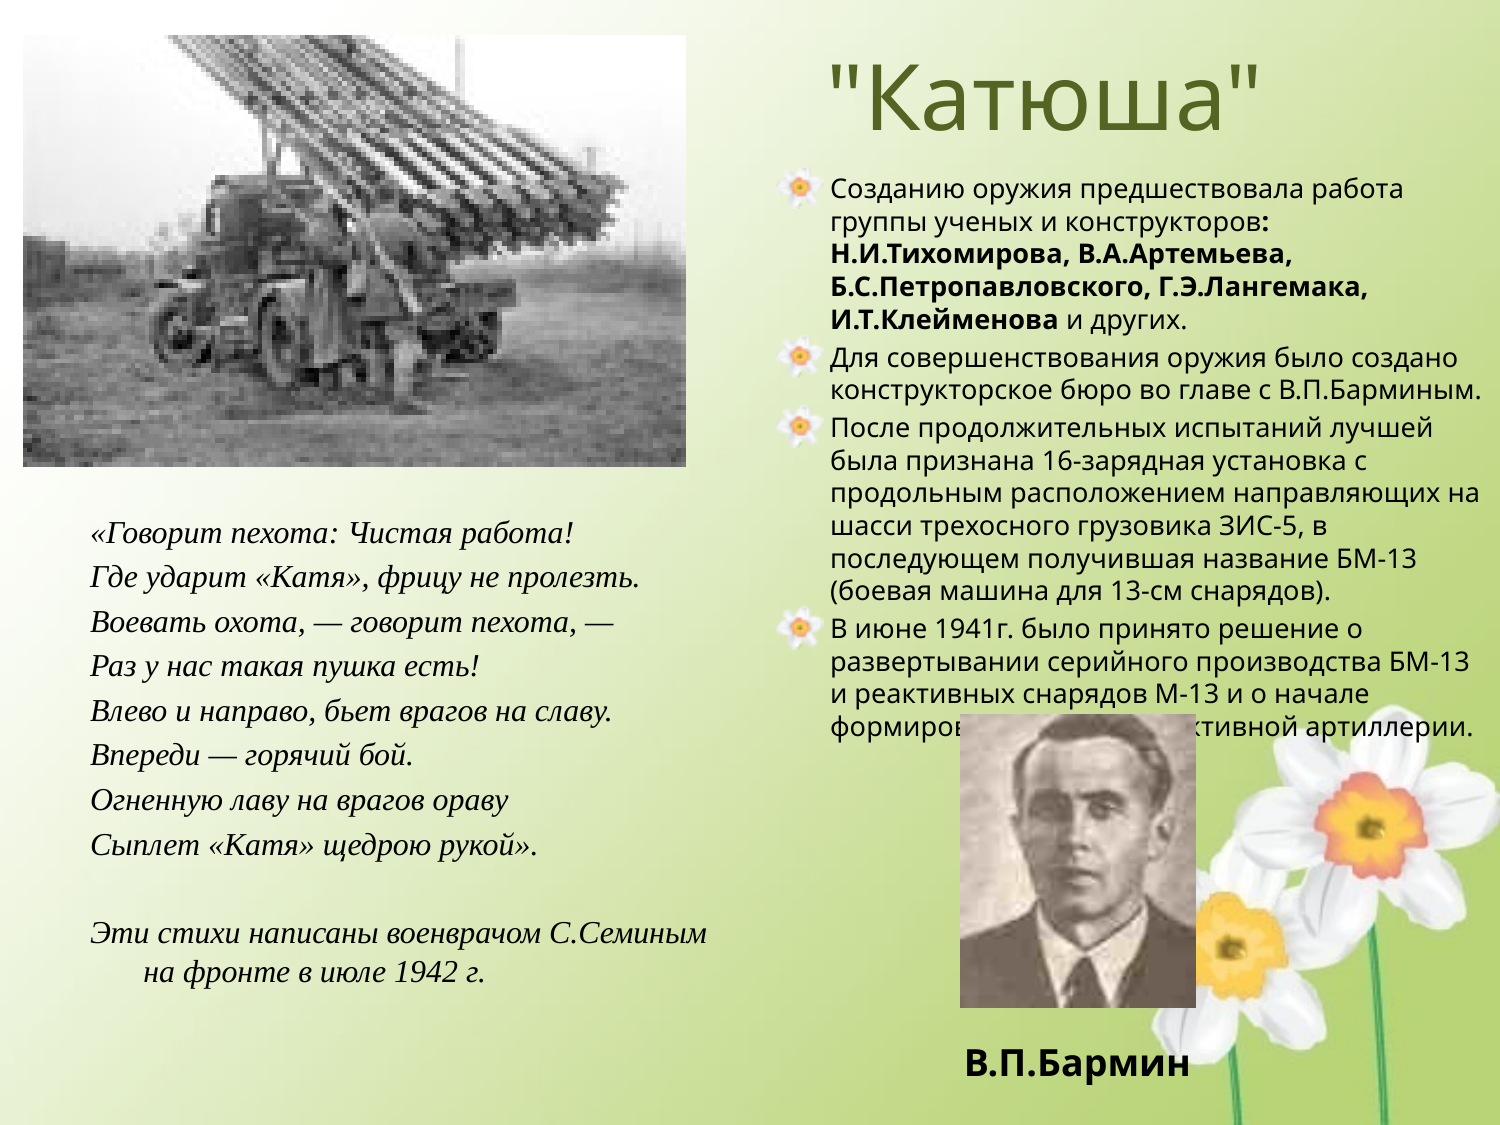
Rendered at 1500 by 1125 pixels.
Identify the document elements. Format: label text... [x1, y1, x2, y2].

picture [776, 166, 824, 209]
title "Катюша" [590, 0, 1500, 188]
text_box [855, 972, 1102, 1034]
list Созданию оружия предшествовала работа группы ученых и конструкторов: Н.И.Тихомирова, В.А.Артемьева, Б.С.Петропавловского, Г.Э.Лангемака, И.Т.Клейменова и других. Для совершенствования оружия было создано конструкторское бюро во главе с В.П.Барминым. После продолжительных испытаний лучшей была признана 16-зарядная установка с продольным расположением направляющих на шасси трехосного грузовика ЗИС-5, в последующем получившая название БМ-13 (боевая машина для 13-см снарядов). В июне 1941г. было принято решение о развертывании серийного производства БМ-13 и реактивных снарядов М-13 и о начале формирования частей реактивной артиллерии. [761, 164, 1500, 786]
picture [776, 405, 824, 448]
picture [776, 606, 824, 650]
picture [776, 335, 824, 378]
text_box В.П.Бармин [949, 1031, 1243, 1091]
picture [0, 0, 1500, 1125]
list «Говорит пехота: Чистая работа! Где ударит «Катя», фрицу не пролезть. Воевать охота, — говорит пехота, — Раз у нас такая пушка есть! Влево и направо, бьет врагов на славу. Впереди — горячий бой. Огненную лаву на врагов ораву Сыплет «Катя» щедрою рукой». Эти стихи написаны военврачом С.Семиным на фронте в июле 1942 г. [75, 503, 738, 1005]
